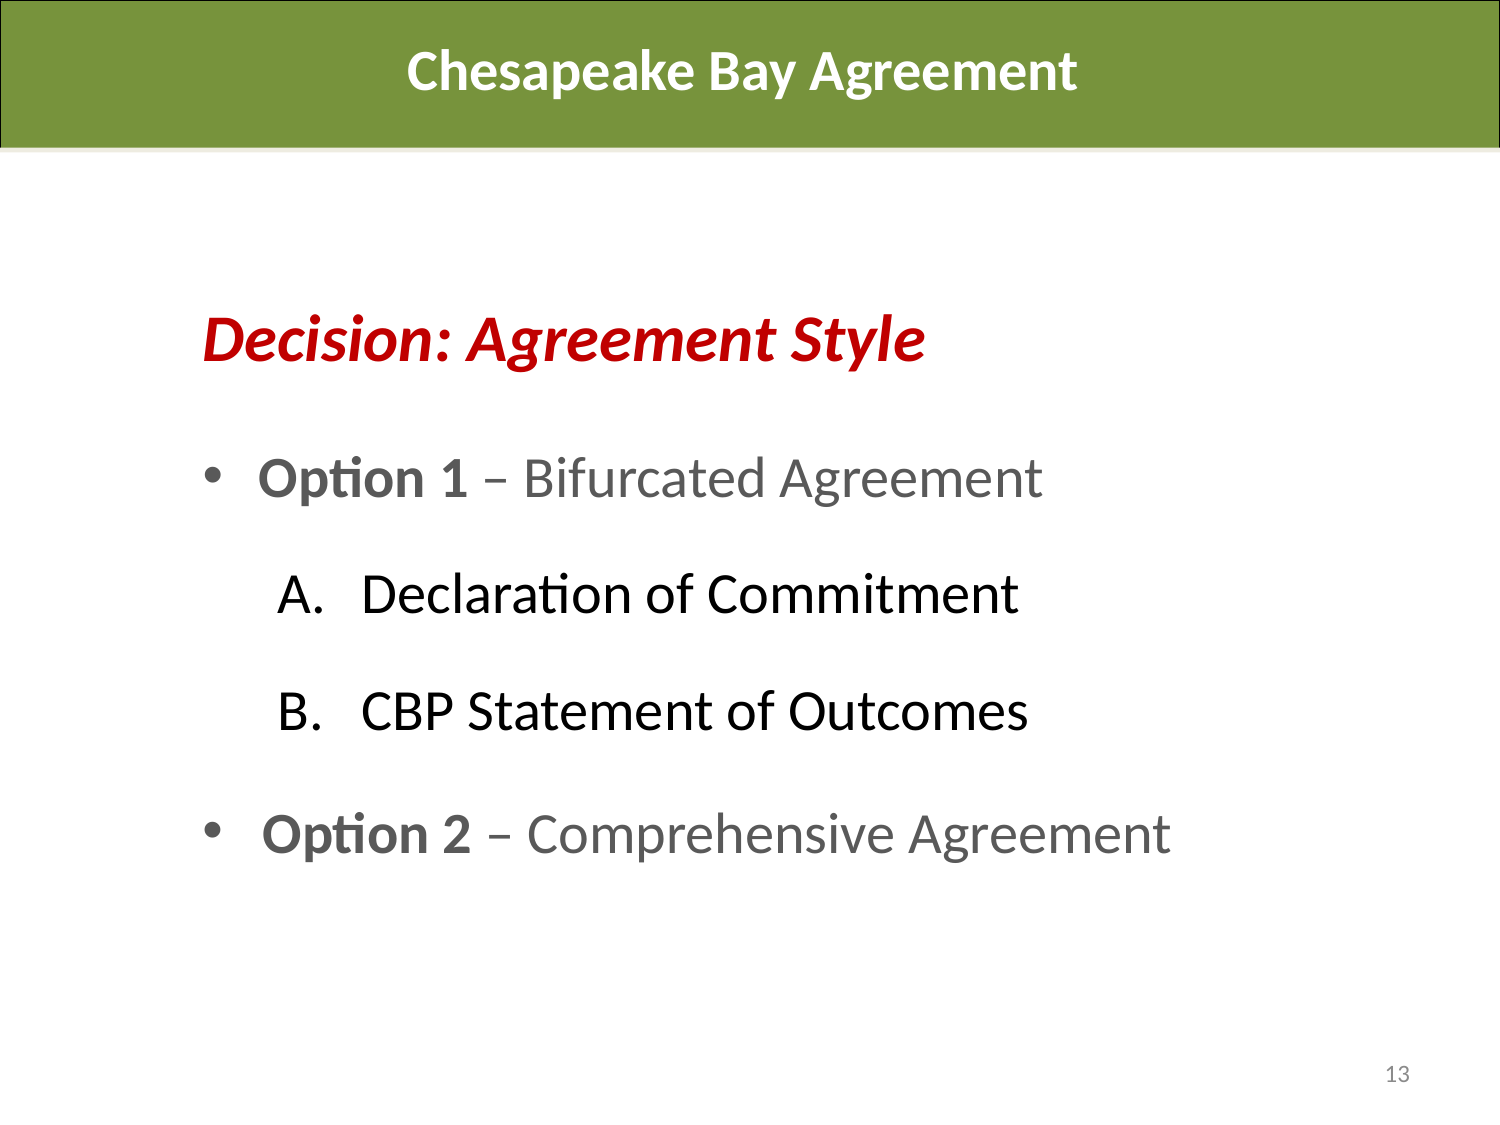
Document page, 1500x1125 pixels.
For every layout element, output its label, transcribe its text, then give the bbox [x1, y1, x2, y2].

text_box Option 2 – Comprehensive Agreement [187, 787, 1438, 918]
slide_number 13 [1074, 1042, 1425, 1103]
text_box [0, 0, 1500, 151]
list Decision: Agreement Style Option 1 – Bifurcated Agreement Declaration of Commitment CBP Statement of Outcomes [187, 287, 1425, 787]
